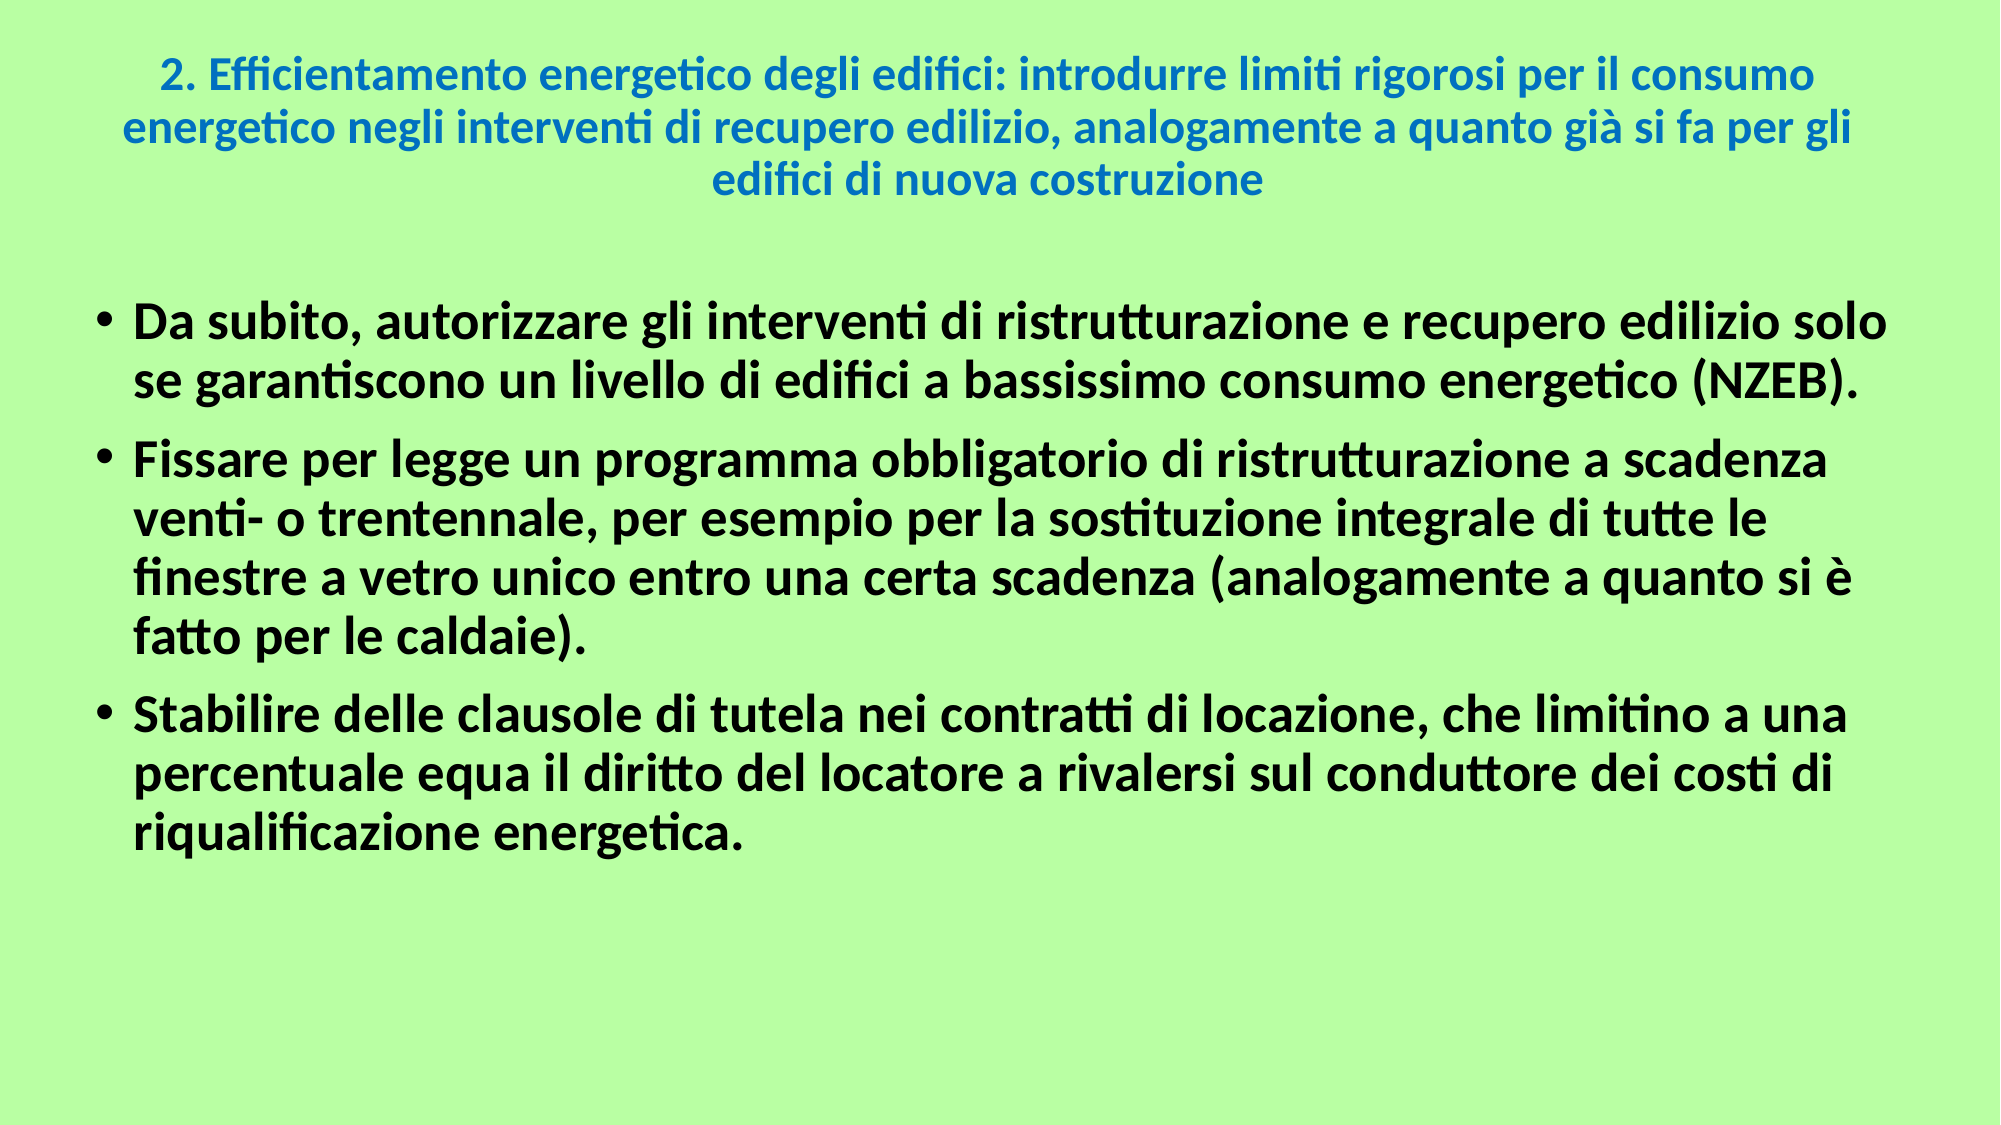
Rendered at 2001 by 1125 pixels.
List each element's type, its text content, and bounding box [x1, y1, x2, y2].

text_box Da subito, autorizzare gli interventi di ristrutturazione e recupero edilizio solo se garantiscono un livello di edifici a bassissimo consumo energetico (NZEB). Fissare per legge un programma obbligatorio di ristrutturazione a scadenza venti- o trentennale, per esempio per la sostituzione integrale di tutte le finestre a vetro unico entro una certa scadenza (analogamente a quanto si è fatto per le caldaie). Stabilire delle clausole di tutela nei contratti di locazione, che limitino a una percentuale equa il diritto del locatore a rivalersi sul conduttore dei costi di riqualificazione energetica. [81, 285, 1918, 885]
text_box 2. Efficientamento energetico degli edifici: introdurre limiti rigorosi per il consumo energetico negli interventi di recupero edilizio, analogamente a quanto già si fa per gli edifici di nuova costruzione [58, 40, 1918, 215]
